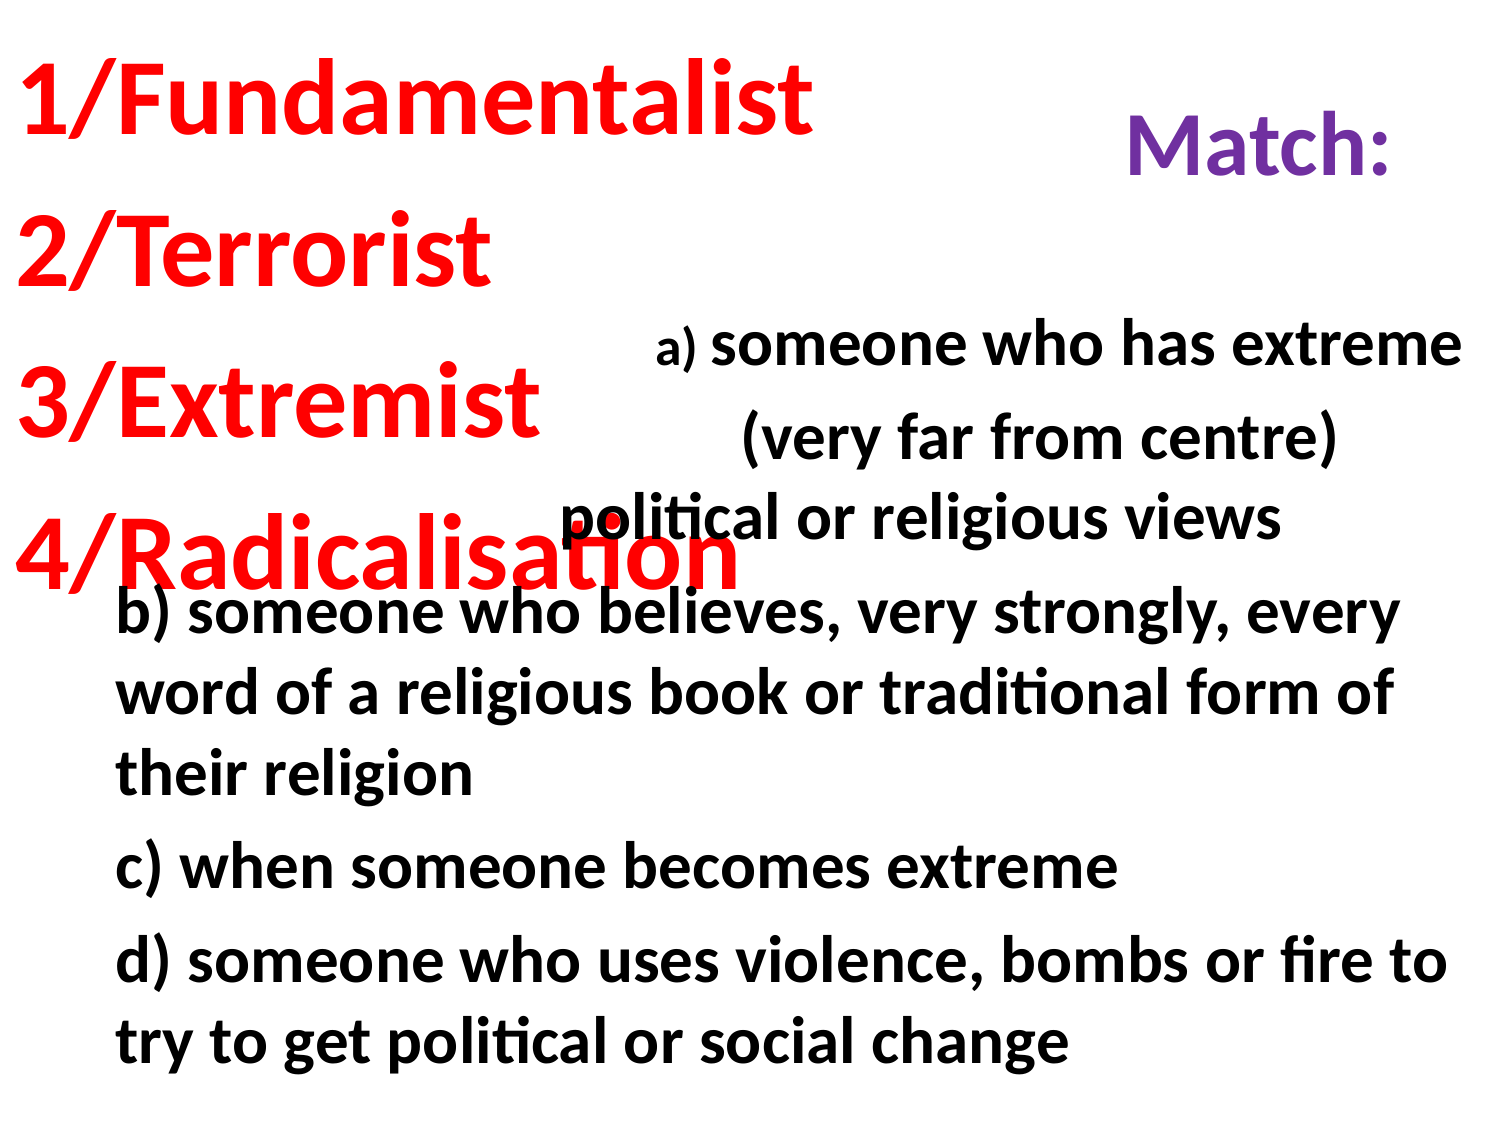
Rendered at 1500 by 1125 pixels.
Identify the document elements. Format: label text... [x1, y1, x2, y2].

list 1/Fundamentalist 2/Terrorist 3/Extremist 4/Radicalisation [0, 19, 833, 1106]
title Match: [1092, 45, 1425, 233]
list a) someone who has extreme (very far from centre) political or religious views b) someone who believes, very strongly, every word of a religious book or traditional form of their religion c) when someone becomes extreme d) someone who uses violence, bombs or fire to try to get political or social change [100, 290, 1500, 1106]
